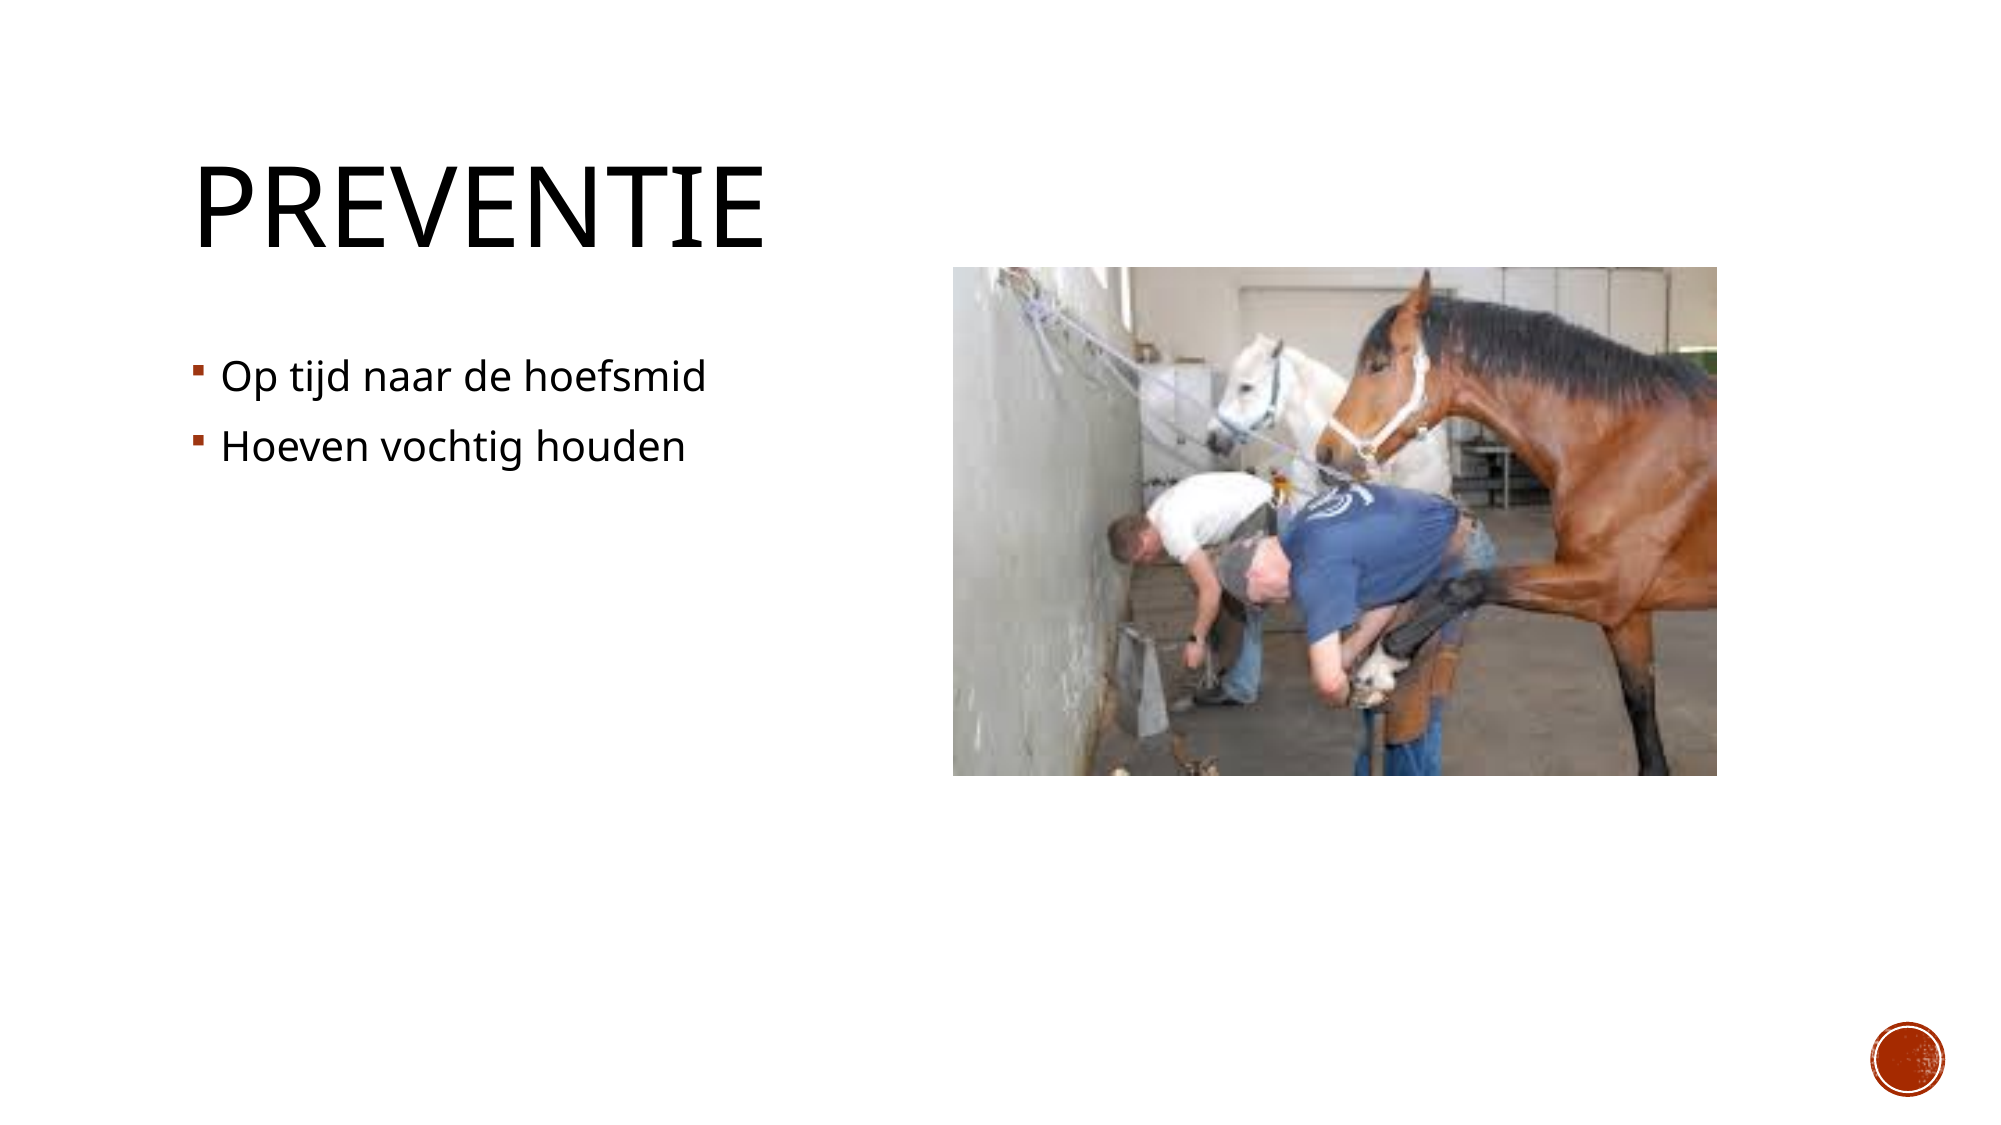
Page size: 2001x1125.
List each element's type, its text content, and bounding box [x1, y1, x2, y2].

picture [953, 267, 1717, 776]
title Preventie [175, 79, 1826, 344]
list Op tijd naar de hoefsmid Hoeven vochtig houden [175, 348, 1826, 1013]
